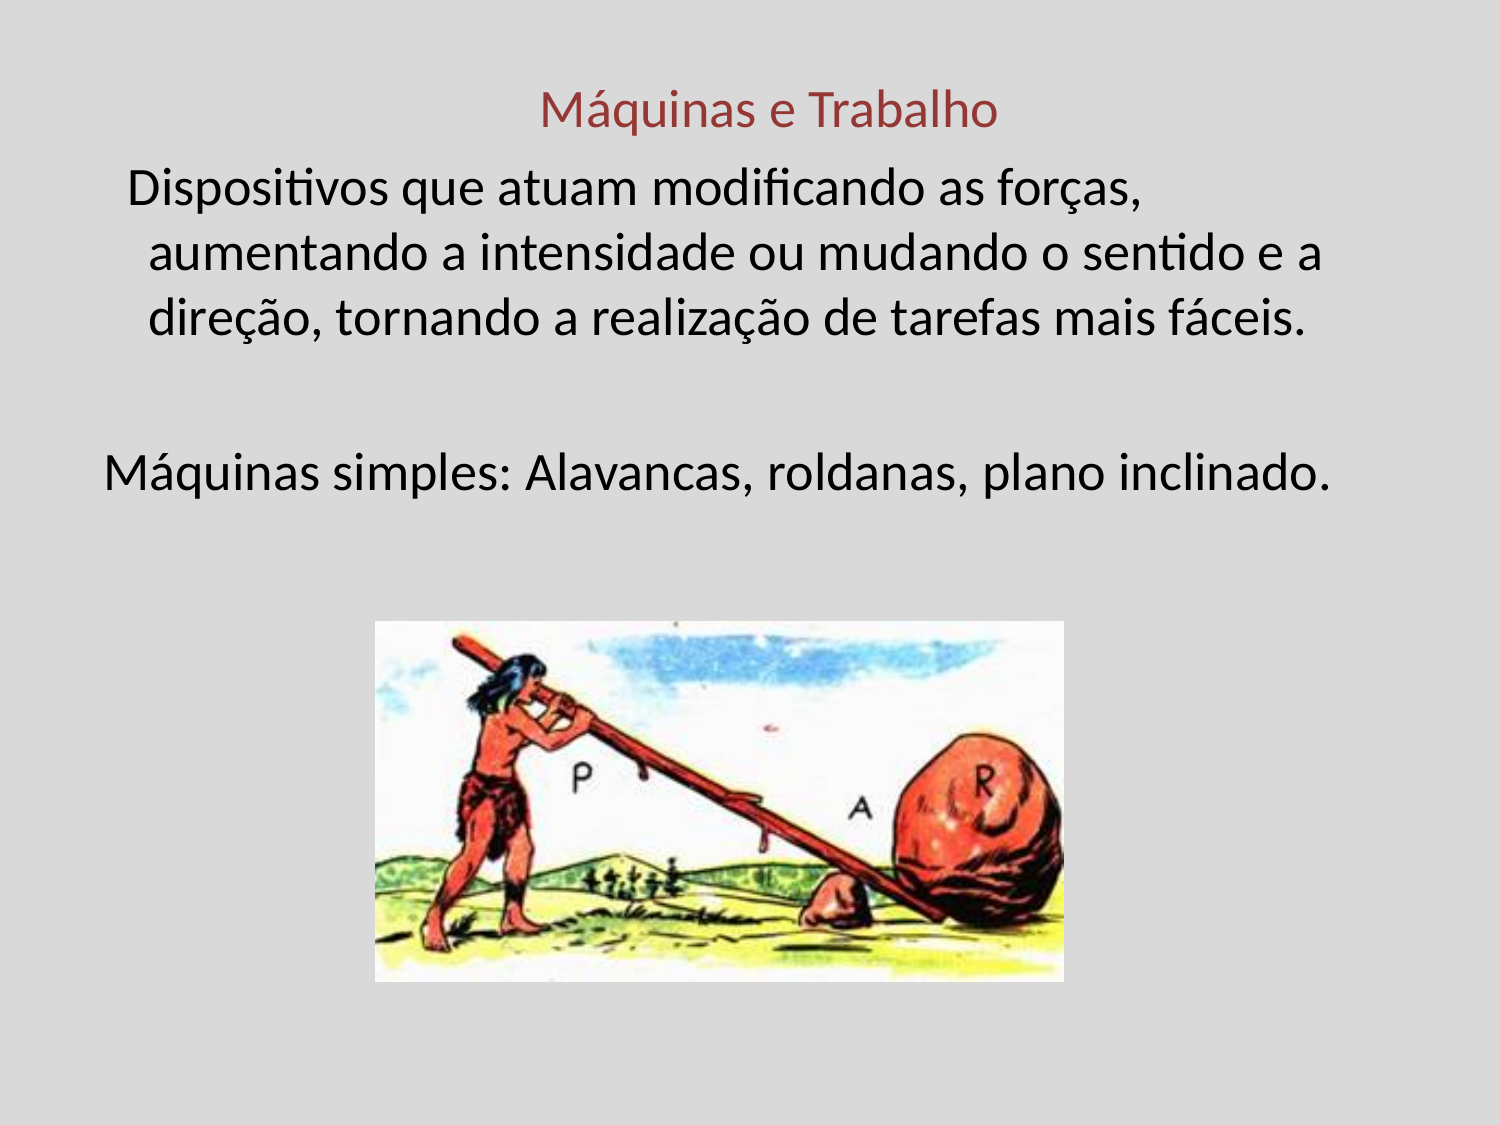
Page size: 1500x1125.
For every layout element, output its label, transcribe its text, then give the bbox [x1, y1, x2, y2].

picture [374, 620, 1064, 982]
text_box Máquinas e Trabalho Dispositivos que atuam modificando as forças, aumentando a intensidade ou mudando o sentido e a direção, tornando a realização de tarefas mais fáceis. Máquinas simples: Alavancas, roldanas, plano inclinado. . [88, 66, 1451, 1059]
